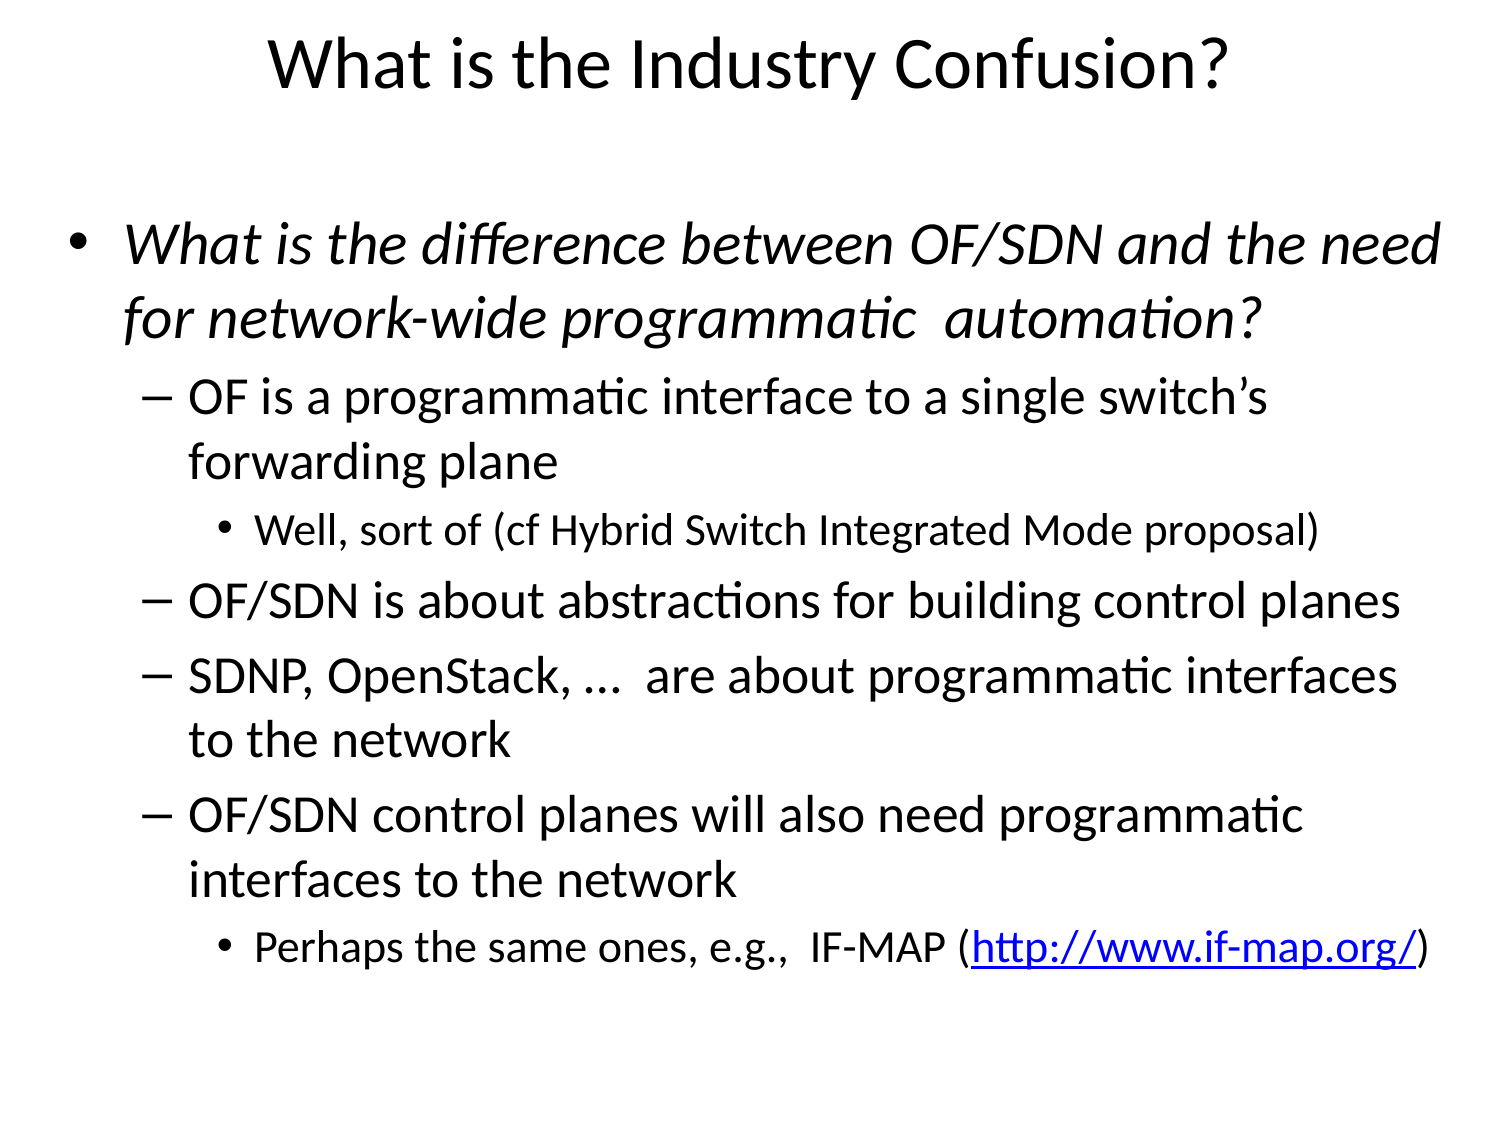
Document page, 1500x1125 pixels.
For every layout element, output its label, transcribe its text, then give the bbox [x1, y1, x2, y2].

list What is the difference between OF/SDN and the need for network-wide programmatic automation? OF is a programmatic interface to a single switch’s forwarding plane Well, sort of (cf Hybrid Switch Integrated Mode proposal) OF/SDN is about abstractions for building control planes SDNP, OpenStack, … are about programmatic interfaces to the network OF/SDN control planes will also need programmatic interfaces to the network Perhaps the same ones, e.g., IF-MAP (http://www.if-map.org/) [52, 119, 1469, 1094]
title What is the Industry Confusion? [75, 6, 1425, 112]
